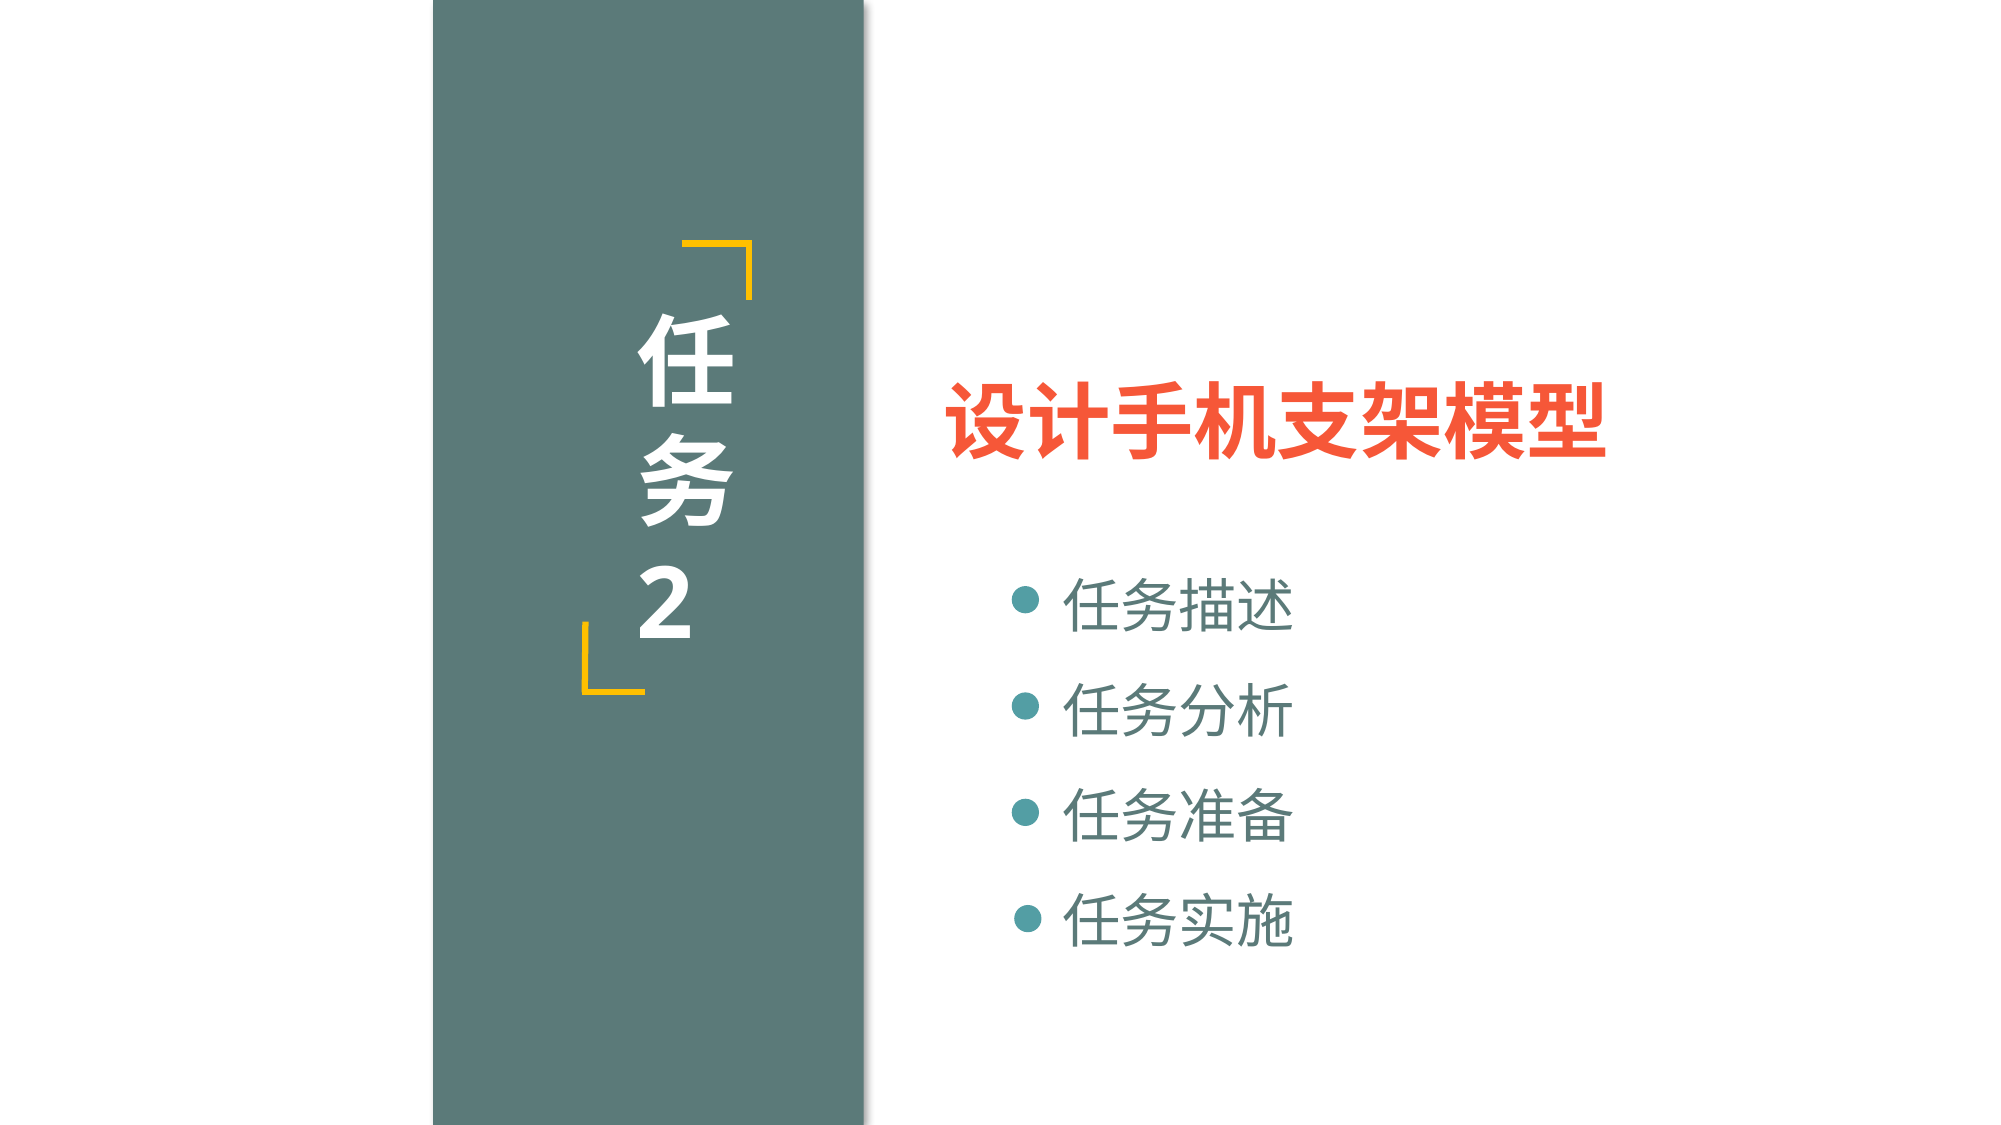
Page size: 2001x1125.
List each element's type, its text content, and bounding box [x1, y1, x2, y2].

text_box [1011, 527, 1778, 954]
text_box 设计手机支架模型 [929, 361, 1633, 477]
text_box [581, 240, 752, 693]
text_box [432, 0, 865, 1125]
